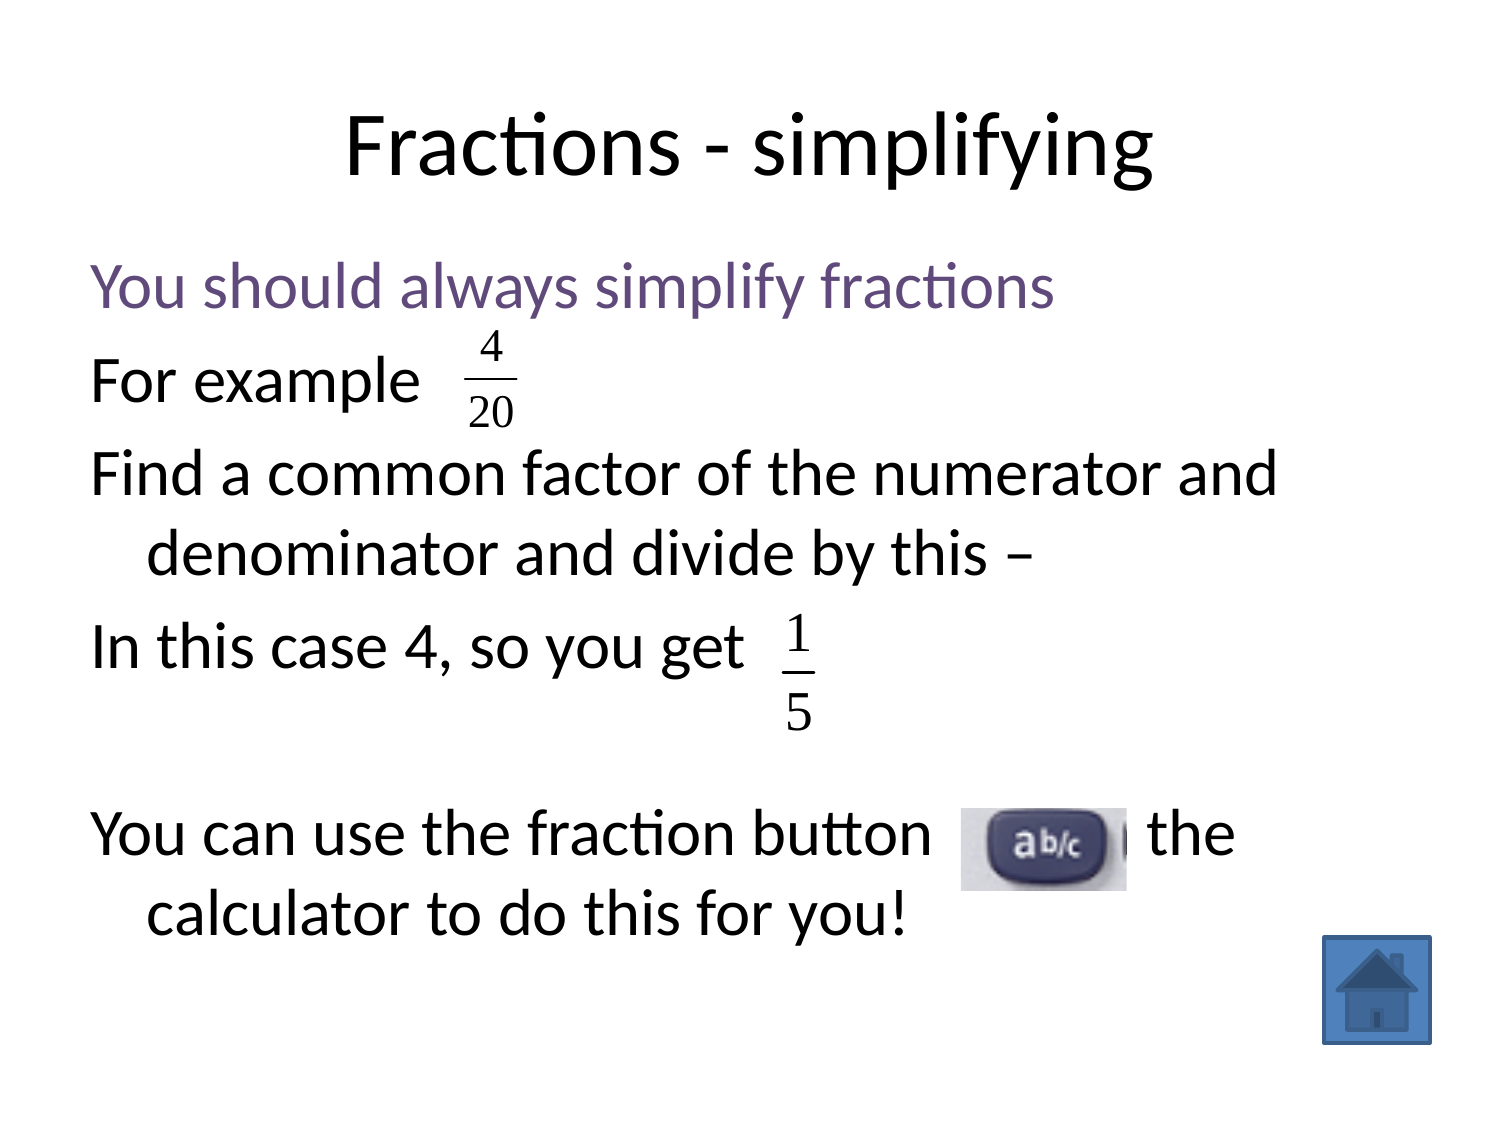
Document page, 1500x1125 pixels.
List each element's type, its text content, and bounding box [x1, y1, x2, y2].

picture [960, 808, 1127, 891]
list You should always simplify fractions For example Find a common factor of the numerator and denominator and divide by this – In this case 4, so you get You can use the fraction button on the calculator to do this for you! [75, 234, 1425, 1005]
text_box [773, 597, 826, 744]
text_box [456, 316, 528, 438]
text_box [1322, 935, 1432, 1045]
title Fractions - simplifying [75, 45, 1425, 233]
